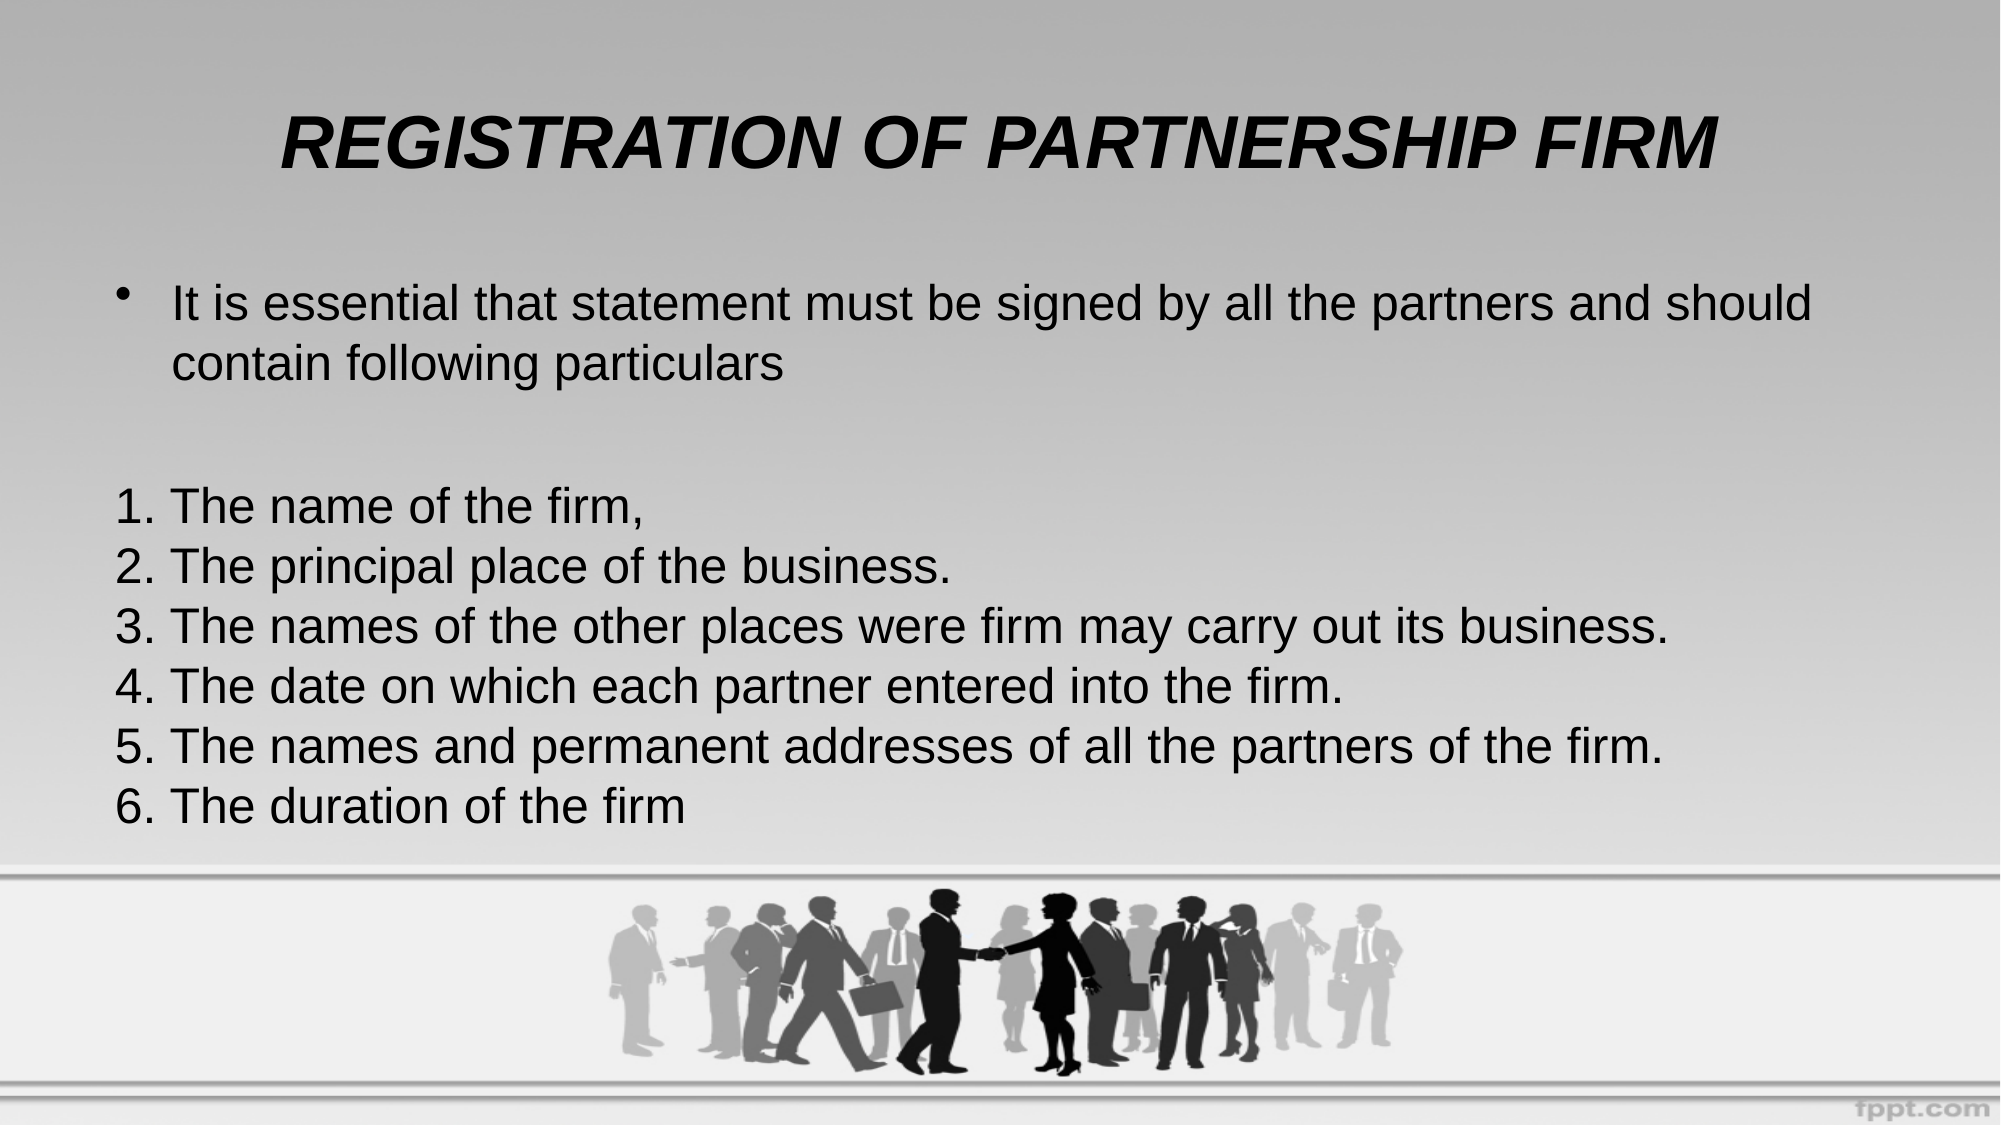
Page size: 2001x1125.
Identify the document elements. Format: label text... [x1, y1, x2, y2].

picture [0, 0, 2001, 1125]
list It is essential that statement must be signed by all the partners and should contain following particulars 1. The name of the firm, 2. The principal place of the business. 3. The names of the other places were firm may carry out its business. 4. The date on which each partner entered into the firm. 5. The names and permanent addresses of all the partners of the firm. 6. The duration of the firm [99, 262, 1900, 1005]
title REGISTRATION OF PARTNERSHIP FIRM [99, 45, 1900, 233]
